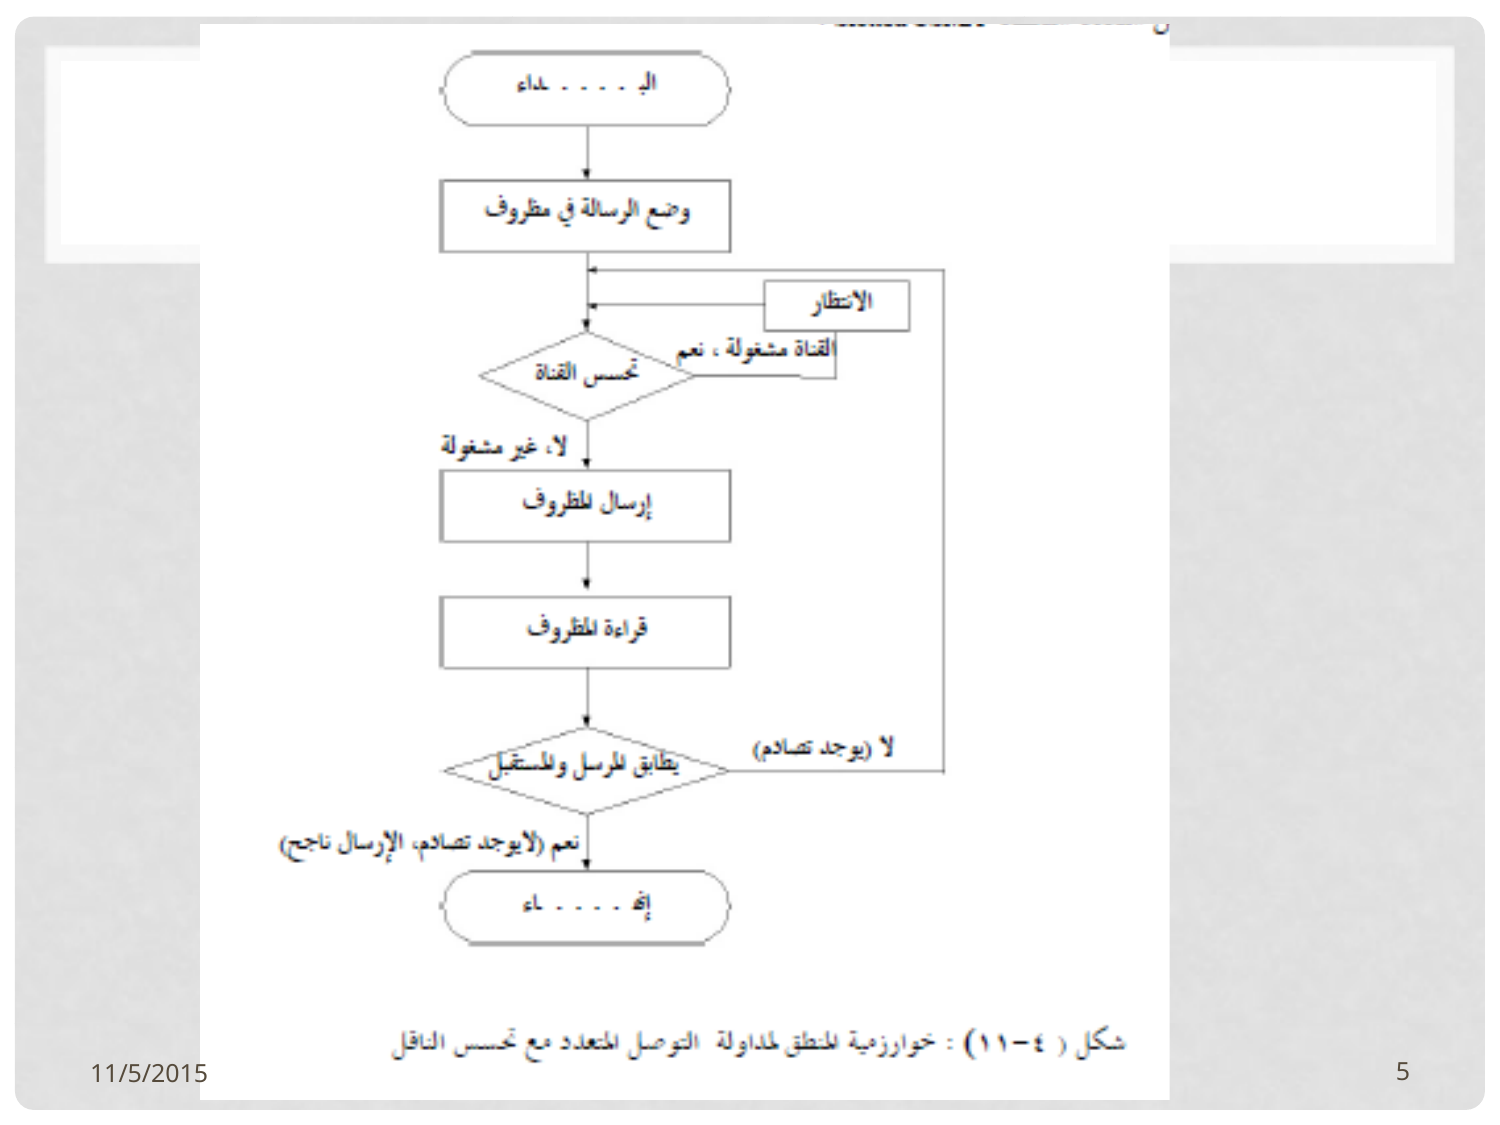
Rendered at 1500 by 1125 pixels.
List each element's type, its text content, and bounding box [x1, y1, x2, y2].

picture [199, 24, 1170, 1101]
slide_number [75, 1042, 425, 1103]
slide_number 5 [1074, 1042, 1425, 1103]
